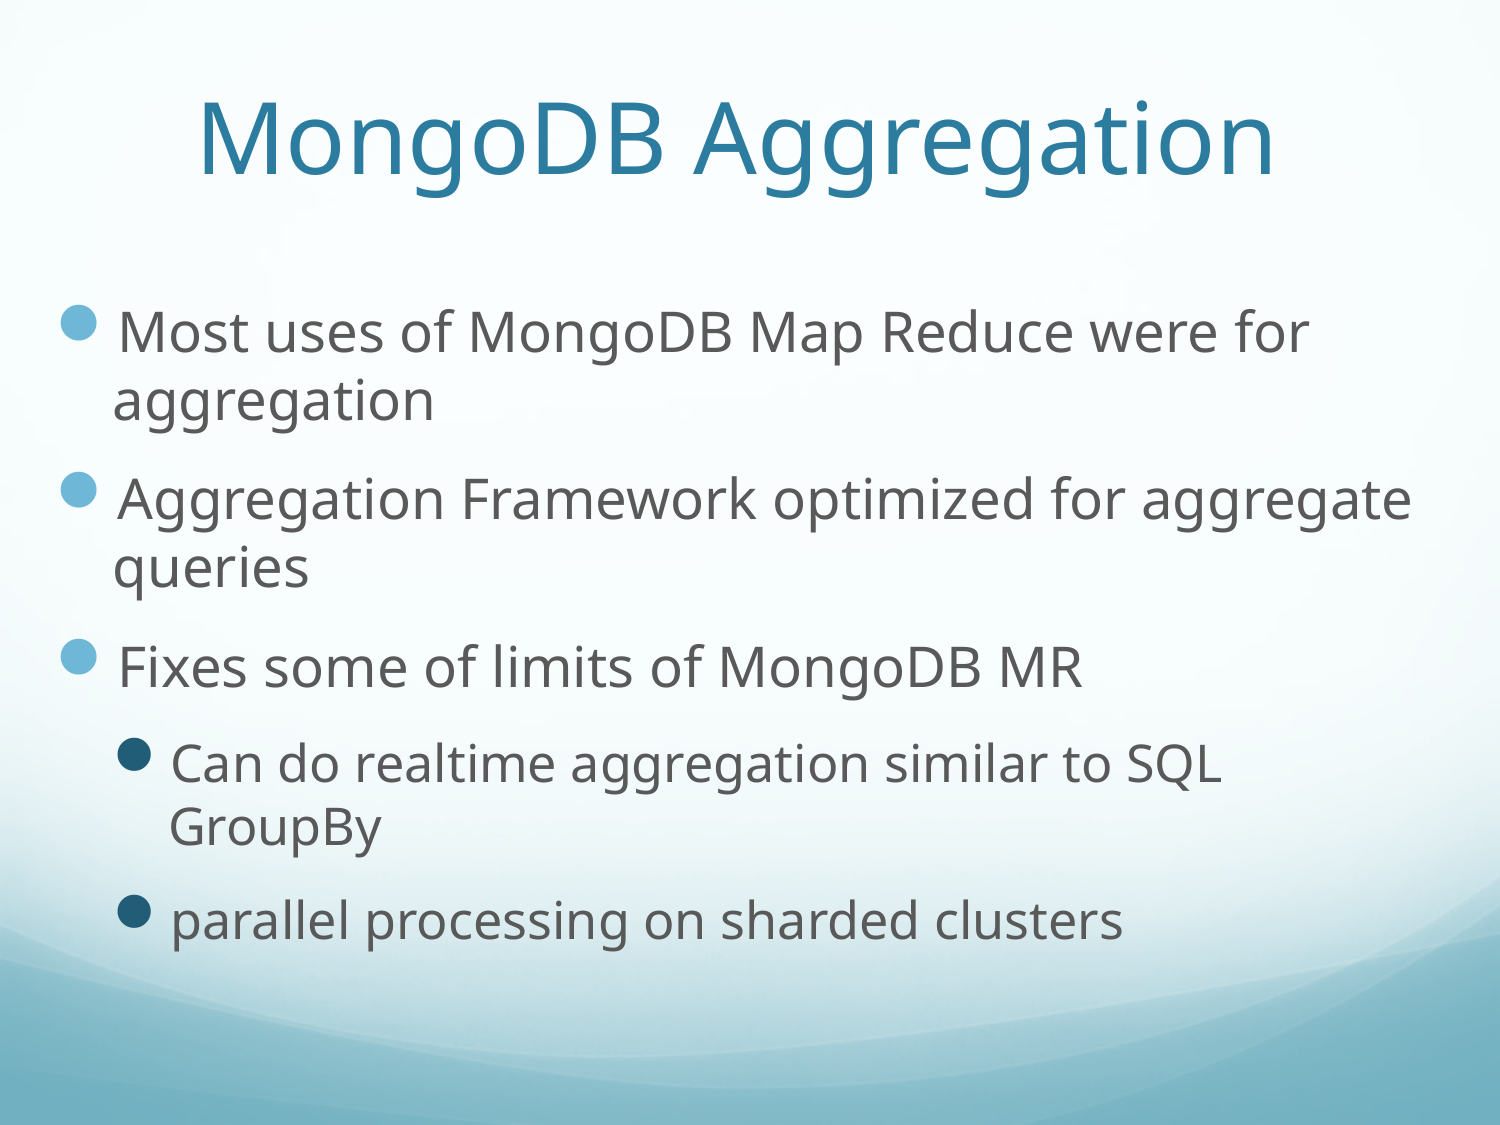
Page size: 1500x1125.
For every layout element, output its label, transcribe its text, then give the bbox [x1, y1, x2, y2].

title MongoDB Aggregation [90, 17, 1410, 195]
list Most uses of MongoDB Map Reduce were for aggregation Aggregation Framework optimized for aggregate queries Fixes some of limits of MongoDB MR Can do realtime aggregation similar to SQL GroupBy parallel processing on sharded clusters [55, 296, 1448, 1032]
